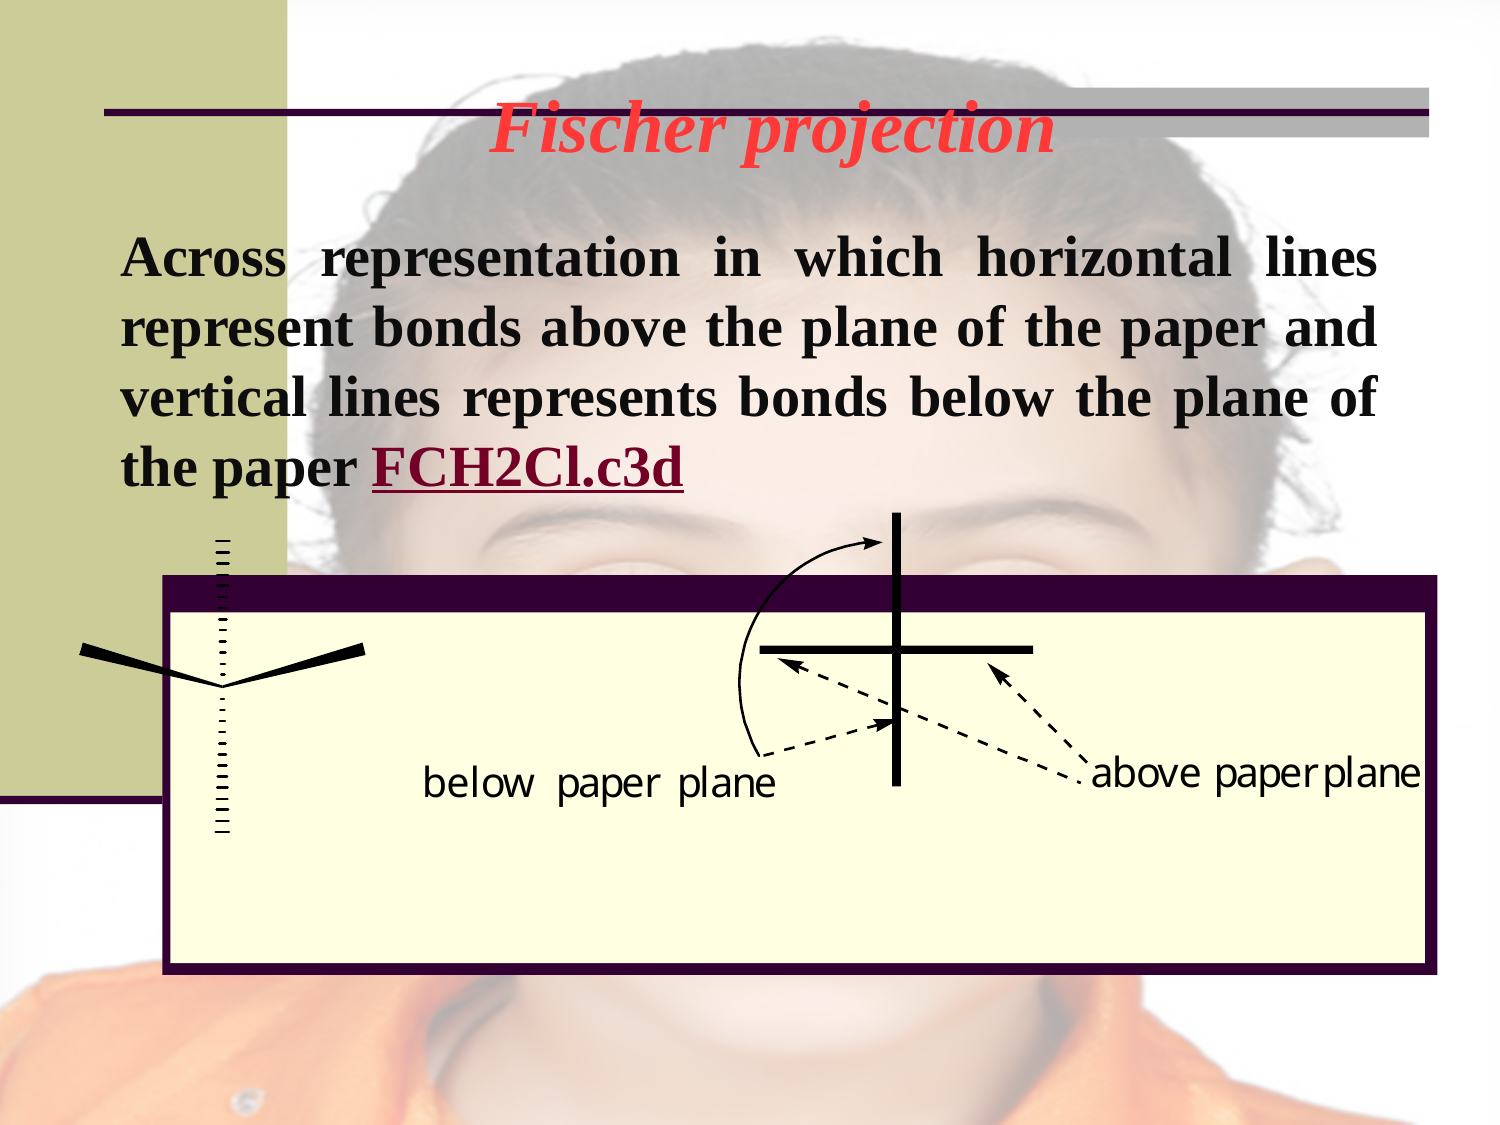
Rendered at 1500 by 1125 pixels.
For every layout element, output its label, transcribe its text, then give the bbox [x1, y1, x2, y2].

text_box Across representation in which horizontal lines represent bonds above the plane of the paper and vertical lines represents bonds below the plane of the paper FCH2Cl.c3d [105, 210, 1395, 502]
text_box Fischer projection [140, 70, 1407, 175]
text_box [70, 503, 1434, 844]
